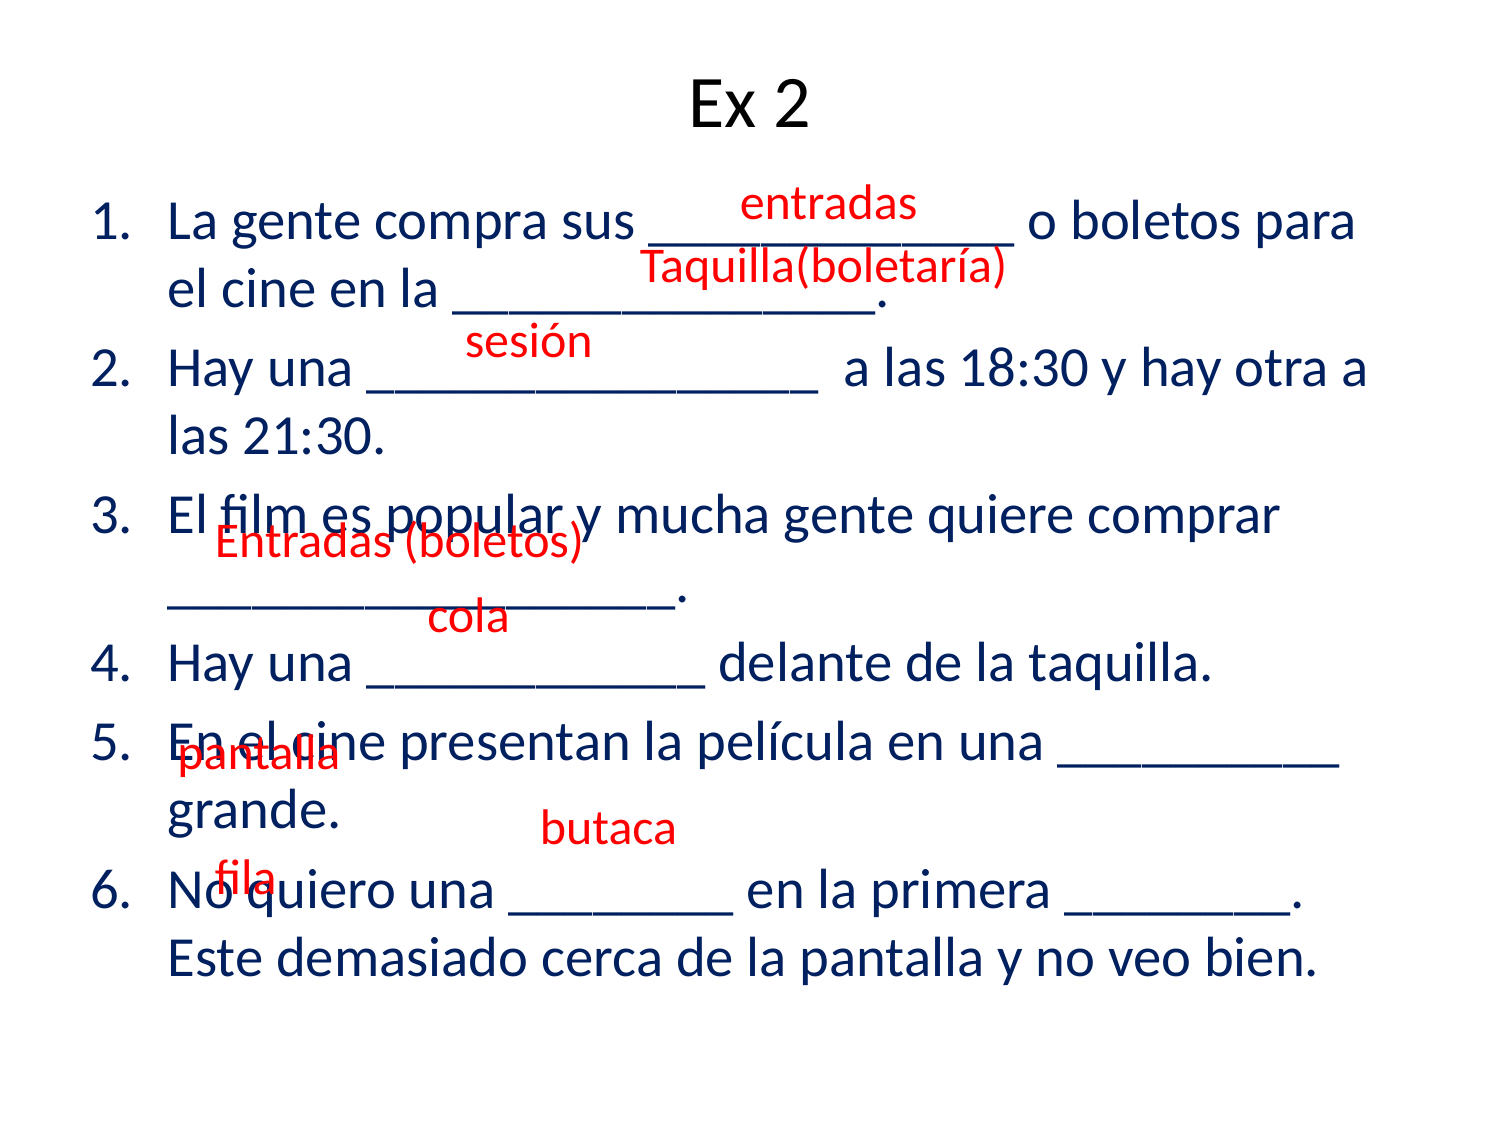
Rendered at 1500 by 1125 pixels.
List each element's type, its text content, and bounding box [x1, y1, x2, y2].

text_box Entradas (boletos) [200, 499, 688, 575]
text_box pantalla [162, 712, 550, 788]
text_box butaca [525, 787, 950, 863]
text_box cola [412, 574, 888, 650]
text_box entradas [724, 162, 1188, 238]
title Ex 2 [75, 45, 1425, 150]
text_box Taquilla(boletaría) [624, 224, 1113, 300]
text_box sesión [450, 299, 863, 375]
list La gente compra sus _____________ o boletos para el cine en la _______________. Hay una ________________ a las 18:30 y hay otra a las 21:30. El film es popular y mucha gente quiere comprar __________________. Hay una ____________ delante de la taquilla. En el cine presentan la película en una __________ grande. No quiero una ________ en la primera ________. Este demasiado cerca de la pantalla y no veo bien. [75, 174, 1425, 1005]
text_box fila [200, 837, 700, 913]
